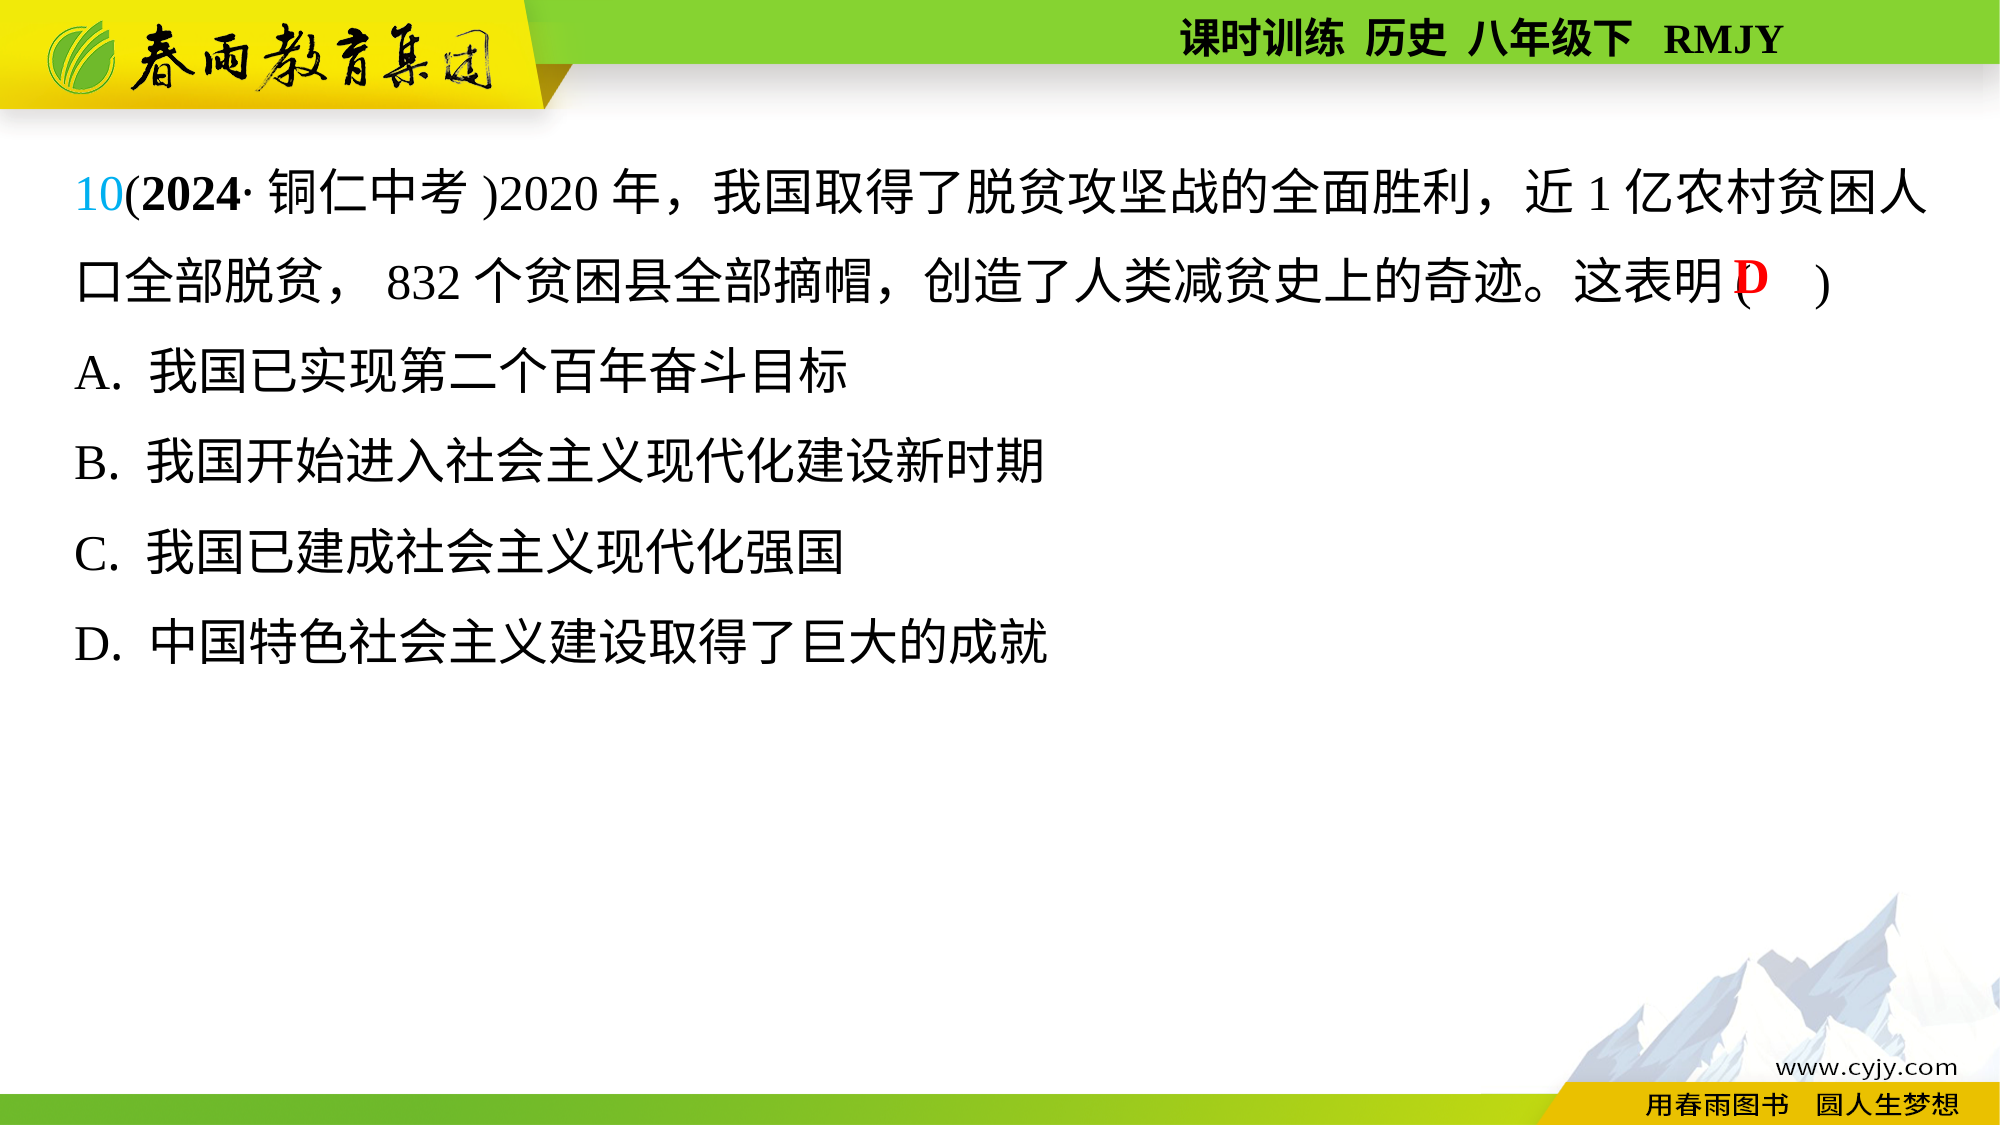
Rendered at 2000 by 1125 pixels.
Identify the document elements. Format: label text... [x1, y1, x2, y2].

picture [0, 0, 2000, 1125]
list 10(2024·铜仁中考)2020年，我国取得了脱贫攻坚战的全面胜利，近1亿农村贫困人口全部脱贫，832个贫困县全部摘帽，创造了人类减贫史上的奇迹。这表明( ) A. 我国已实现第二个百年奋斗目标 B. 我国开始进入社会主义现代化建设新时期 C. 我国已建成社会主义现代化强国 D. 中国特色社会主义建设取得了巨大的成就 [59, 122, 1944, 672]
text_box D [1718, 236, 1785, 311]
